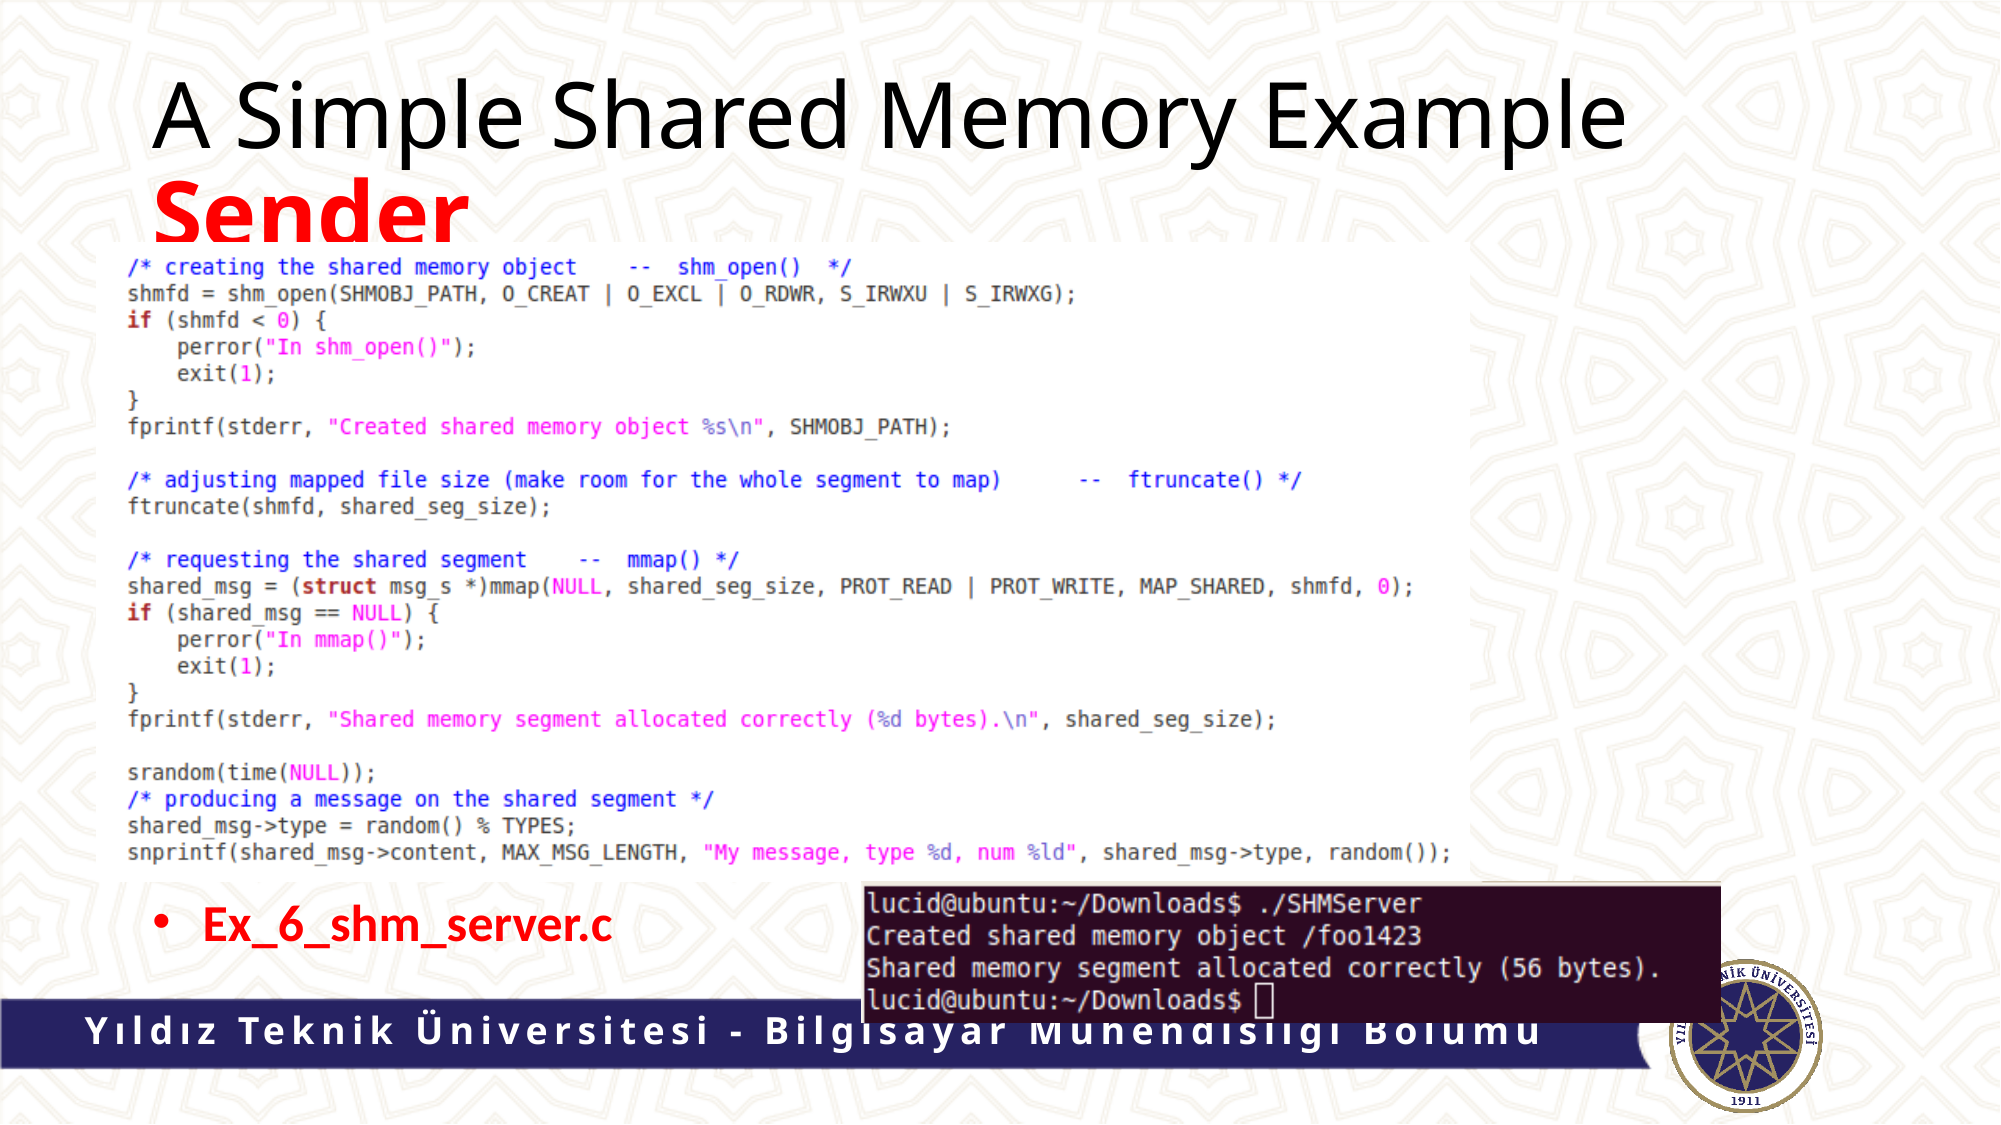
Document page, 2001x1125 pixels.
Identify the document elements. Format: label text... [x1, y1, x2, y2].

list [96, 242, 1470, 882]
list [861, 881, 1721, 1023]
title A Simple Shared Memory Example Sender [137, 59, 1863, 278]
text_box Ex_6_shm_server.c [137, 882, 689, 995]
footer Yıldız Teknik Üniversitesi - Bilgisayar Mühendisliği Bölümü [0, 997, 1628, 1069]
picture [0, 0, 2000, 1125]
